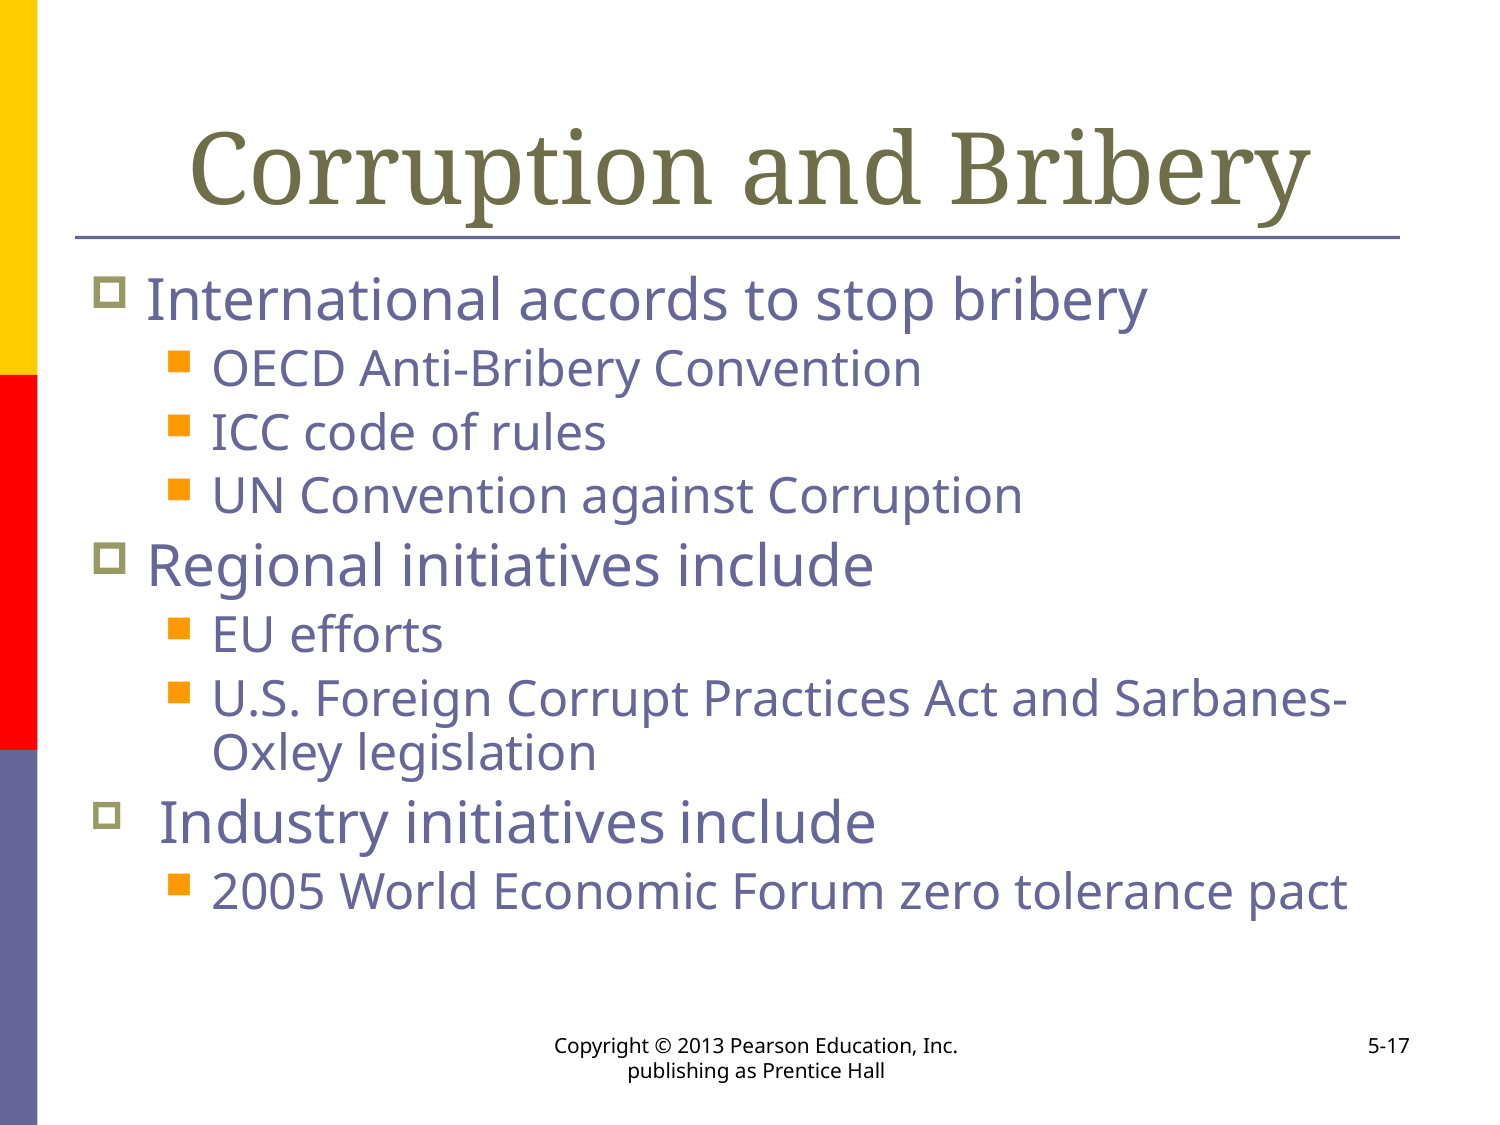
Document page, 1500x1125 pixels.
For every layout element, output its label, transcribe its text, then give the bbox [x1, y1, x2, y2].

slide_number 5-17 [1074, 1025, 1425, 1100]
title Corruption and Bribery [75, 45, 1425, 233]
footer Copyright © 2013 Pearson Education, Inc. publishing as Prentice Hall [500, 1025, 1013, 1100]
list International accords to stop bribery OECD Anti-Bribery Convention ICC code of rules UN Convention against Corruption Regional initiatives include EU efforts U.S. Foreign Corrupt Practices Act and Sarbanes-Oxley legislation Industry initiatives include 2005 World Economic Forum zero tolerance pact [75, 262, 1425, 1006]
